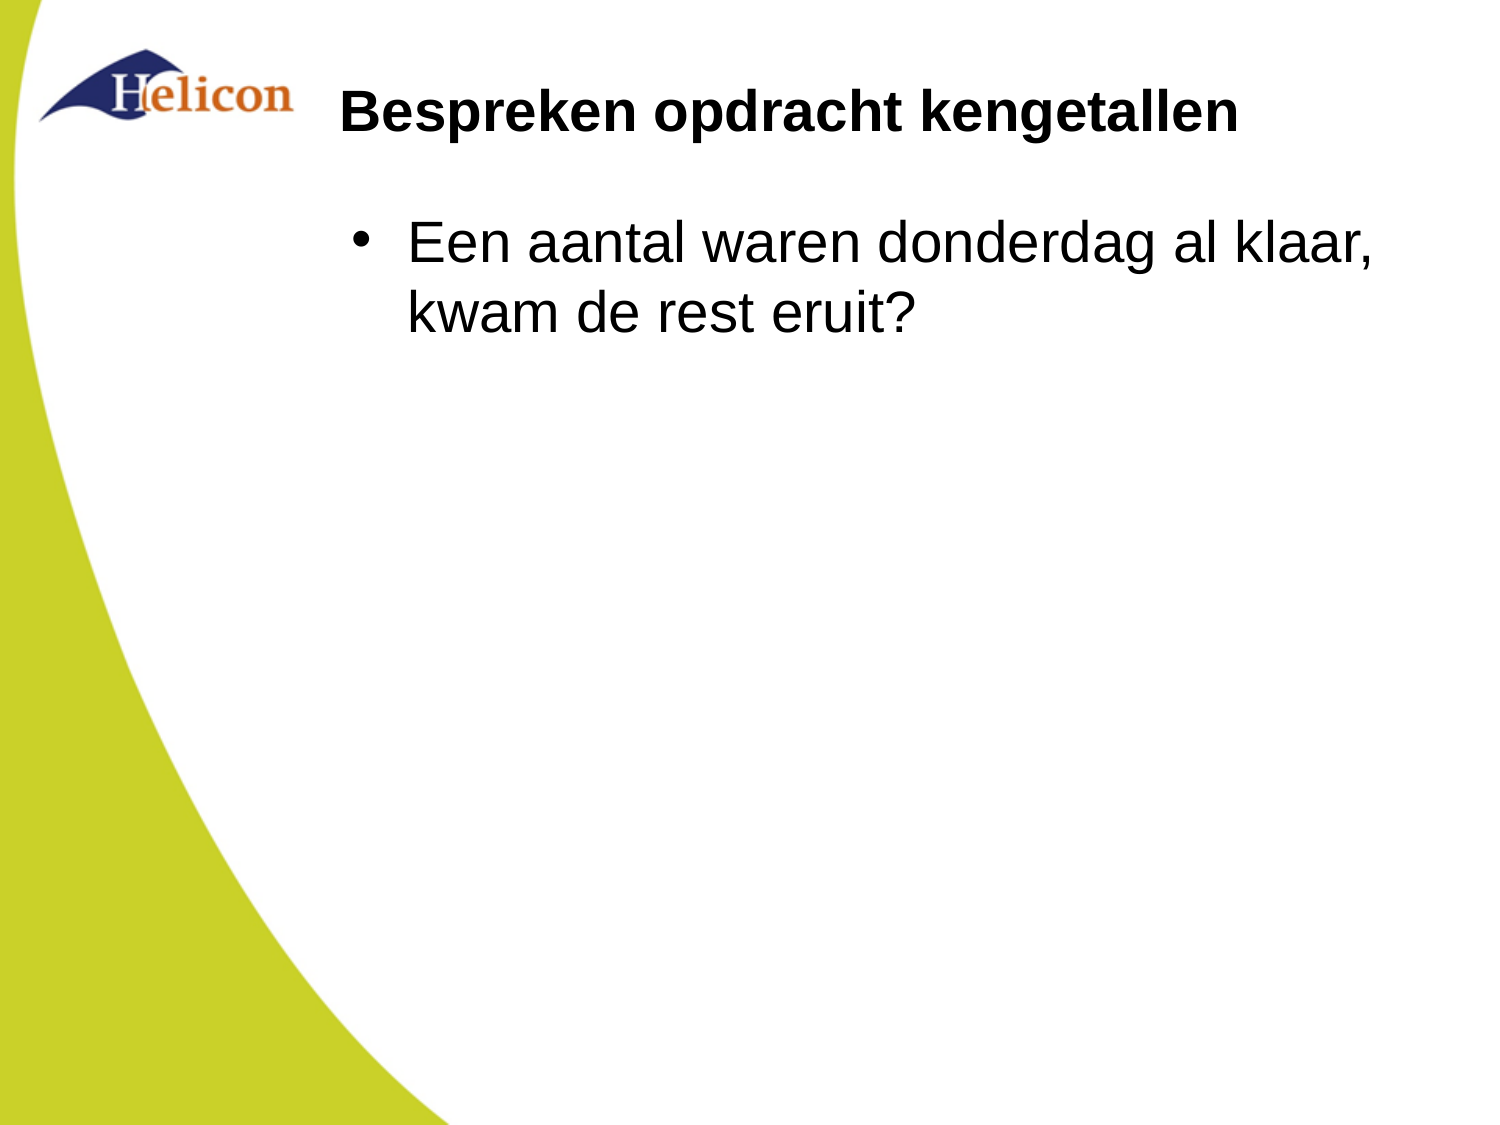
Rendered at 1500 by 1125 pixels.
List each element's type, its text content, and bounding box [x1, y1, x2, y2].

title Bespreken opdracht kengetallen [324, 54, 1415, 161]
list Een aantal waren donderdag al klaar, kwam de rest eruit? [336, 196, 1425, 1005]
picture [0, 0, 1500, 1125]
